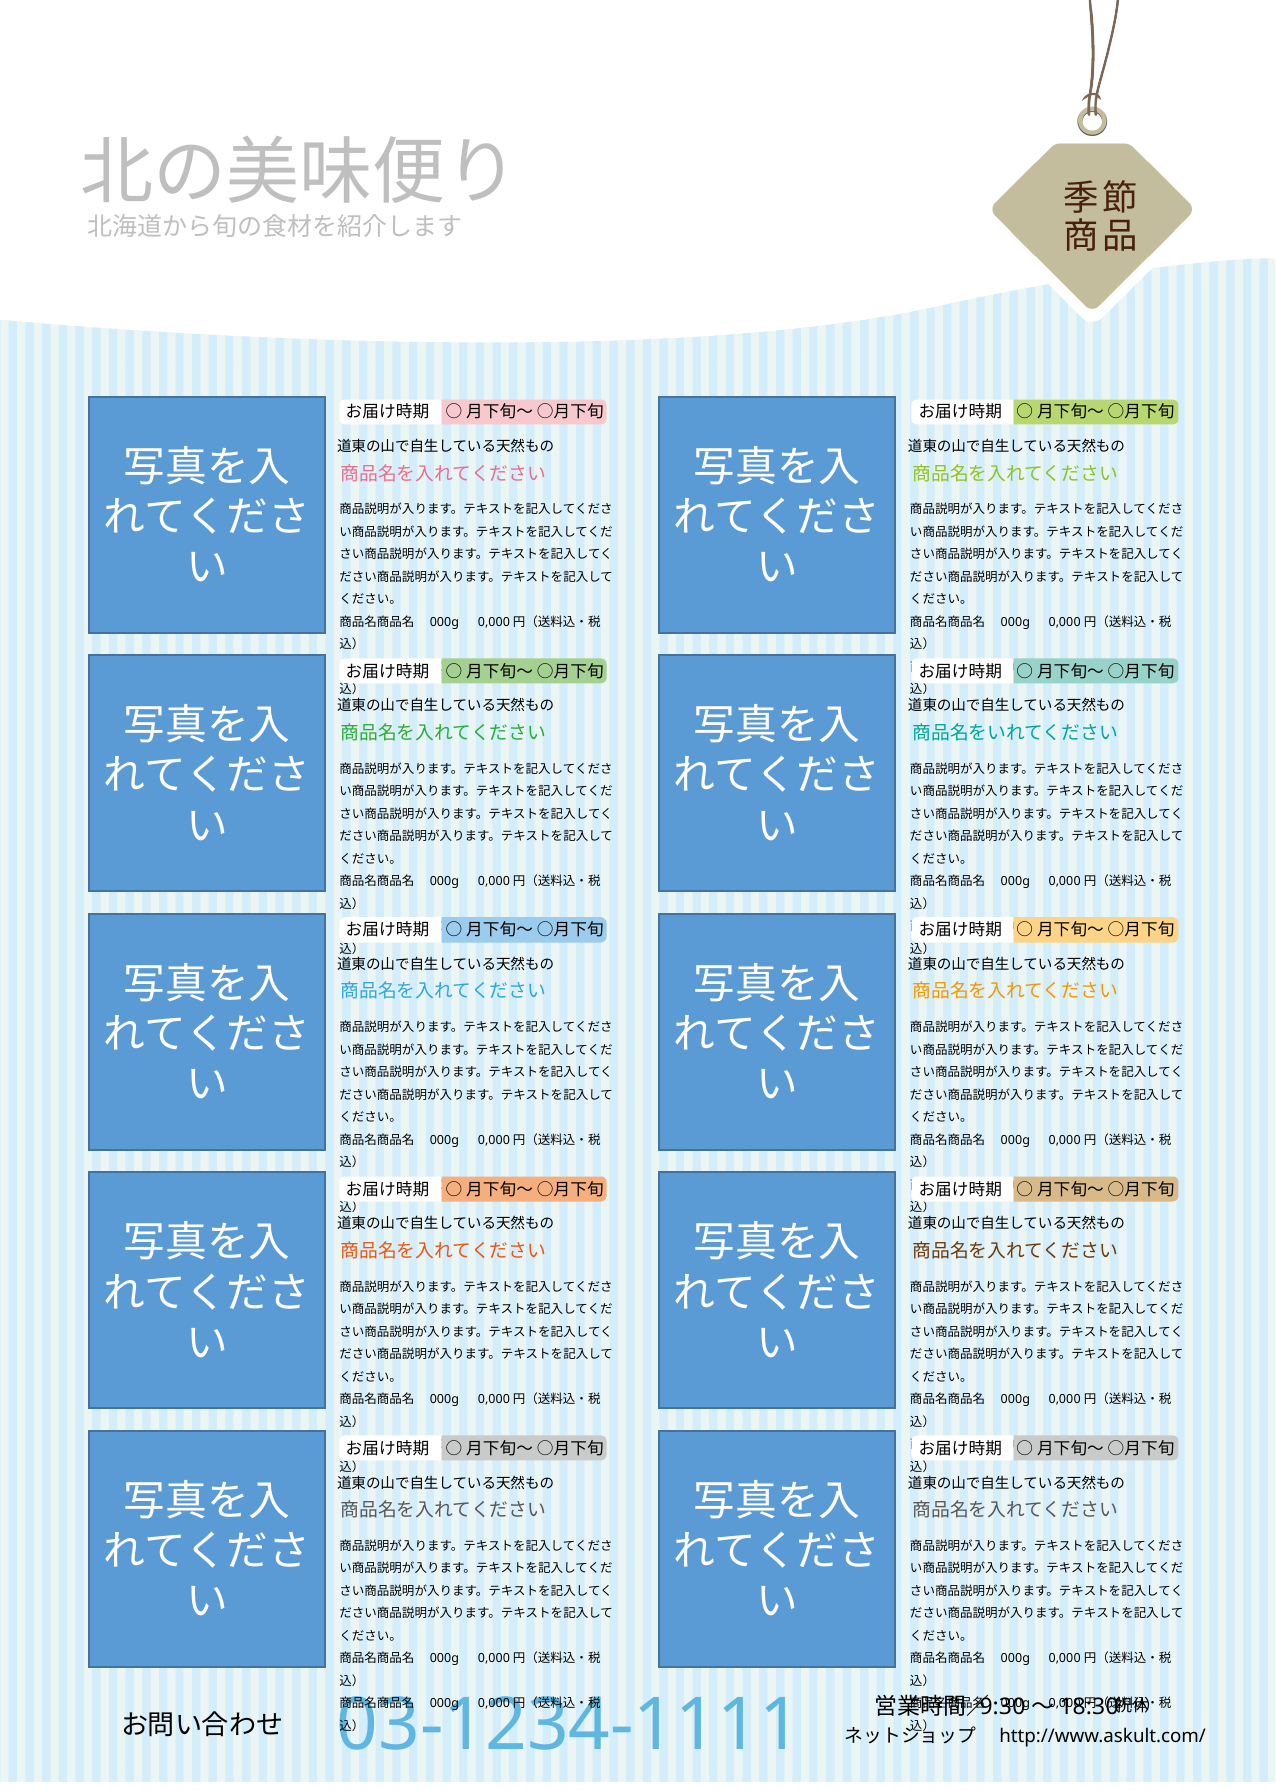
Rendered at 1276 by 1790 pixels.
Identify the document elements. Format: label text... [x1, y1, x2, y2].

text_box 写真を入れてください [88, 654, 326, 892]
text_box 写真を入れてください [88, 1430, 326, 1668]
text_box 商品名を入れてください [912, 461, 1119, 485]
text_box お届け時期 [345, 660, 436, 696]
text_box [339, 1435, 607, 1461]
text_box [911, 1176, 1179, 1202]
text_box 道東の山で自生している天然もの [337, 696, 555, 714]
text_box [911, 1435, 1179, 1461]
text_box 商品名を入れてください [340, 461, 547, 485]
text_box 北の美味便り [80, 124, 519, 213]
text_box 商品説明が入ります。テキストを記入してください商品説明が入ります。テキストを記入してください商品説明が入ります。テキストを記入してください商品説明が入ります。テキストを記入してください。 商品名商品名 000g 0,000円（送料込・税込） 商品名商品名 000g 0,000円（送料込・税込） [339, 1271, 619, 1474]
text_box 道東の山で自生している天然もの [907, 1214, 1125, 1232]
text_box 写真を入れてください [88, 396, 326, 634]
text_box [339, 1176, 607, 1202]
text_box 商品説明が入ります。テキストを記入してください商品説明が入ります。テキストを記入してください商品説明が入ります。テキストを記入してください商品説明が入ります。テキストを記入してください。 商品名商品名 000g 0,000円（送料込・税込） 商品名商品名 000g 0,000円（送料込・税込） [910, 1011, 1190, 1215]
text_box 商品名を入れてください [340, 1497, 547, 1520]
text_box ネットショップ http://www.askult.com/ [844, 1723, 1206, 1746]
text_box 写真を入れてください [658, 396, 896, 634]
text_box 写真を入れてください [658, 1430, 896, 1668]
text_box 商品説明が入ります。テキストを記入してください商品説明が入ります。テキストを記入してください商品説明が入ります。テキストを記入してください商品説明が入ります。テキストを記入してください。 商品名商品名 000g 0,000円（送料込・税込） 商品名商品名 000g 0,000円（送料込・税込） [910, 1271, 1190, 1474]
text_box [442, 658, 607, 684]
text_box 03-1234-1111 [336, 1676, 802, 1765]
text_box お問い合わせ [121, 1707, 284, 1741]
text_box 商品名を入れてください [340, 979, 547, 1002]
text_box 商品名をいれてください [912, 720, 1119, 743]
text_box 写真を入れてください [658, 654, 896, 892]
text_box 道東の山で自生している天然もの [907, 696, 1125, 714]
text_box 北海道から旬の食材を紹介します [87, 210, 463, 241]
text_box [339, 658, 442, 684]
text_box 道東の山で自生している天然もの [907, 954, 1125, 973]
text_box 商品説明が入ります。テキストを記入してください商品説明が入ります。テキストを記入してください商品説明が入ります。テキストを記入してください商品説明が入ります。テキストを記入してください。 商品名商品名 000g 0,000円（送料込・税込） 商品名商品名 000g 0,000円（送料込・税込） [910, 1530, 1190, 1733]
text_box 写真を入れてください [658, 1171, 896, 1409]
text_box 道東の山で自生している天然もの [907, 436, 1125, 455]
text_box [339, 917, 607, 943]
picture [0, 0, 1276, 1782]
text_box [911, 658, 1179, 684]
text_box 商品名を入れてください [912, 979, 1119, 1002]
text_box 商品説明が入ります。テキストを記入してください商品説明が入ります。テキストを記入してください商品説明が入ります。テキストを記入してください商品説明が入ります。テキストを記入してください。 商品名商品名 000g 0,000円（送料込・税込） 商品名商品名 000g 0,000円（送料込・税込） [910, 753, 1190, 956]
text_box 商品説明が入ります。テキストを記入してください商品説明が入ります。テキストを記入してください商品説明が入ります。テキストを記入してください商品説明が入ります。テキストを記入してください。 商品名商品名 000g 0,000円（送料込・税込） 商品名商品名 000g 0,000円（送料込・税込） [339, 1530, 619, 1733]
text_box 商品説明が入ります。テキストを記入してください商品説明が入ります。テキストを記入してください商品説明が入ります。テキストを記入してください商品説明が入ります。テキストを記入してください。 商品名商品名 000g 0,000円（送料込・税込） 商品名商品名 000g 0,000円（送料込・税込） [339, 1011, 619, 1215]
text_box 商品名を入れてください [912, 1497, 1119, 1520]
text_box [911, 917, 1179, 943]
text_box ○月下旬～ ○月下旬 [445, 660, 605, 681]
text_box 商品説明が入ります。テキストを記入してください商品説明が入ります。テキストを記入してください商品説明が入ります。テキストを記入してください商品説明が入ります。テキストを記入してください。 商品名商品名 000g 0,000円（送料込・税込） 商品名商品名 000g 0,000円（送料込・税込） [910, 493, 1190, 697]
text_box 商品名を入れてください [340, 720, 547, 743]
text_box 商品説明が入ります。テキストを記入してください商品説明が入ります。テキストを記入してください商品説明が入ります。テキストを記入してください商品説明が入ります。テキストを記入してください。 商品名商品名 000g 0,000円（送料込・税込） 商品名商品名 000g 0,000円（送料込・税込） [339, 753, 619, 956]
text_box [911, 399, 1179, 425]
text_box 道東の山で自生している天然もの [337, 1214, 555, 1232]
text_box 写真を入れてください [658, 913, 896, 1151]
text_box 道東の山で自生している天然もの [337, 1473, 555, 1491]
text_box 写真を入れてください [88, 913, 326, 1151]
text_box 写真を入れてください [88, 1171, 326, 1409]
text_box 商品説明が入ります。テキストを記入してください商品説明が入ります。テキストを記入してください商品説明が入ります。テキストを記入してください商品説明が入ります。テキストを記入してください。 商品名商品名 000g 0,000円（送料込・税込） 商品名商品名 000g 0,000円（送料込・税込） [339, 493, 619, 697]
text_box 商品名を入れてください [912, 1238, 1119, 1262]
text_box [339, 399, 607, 425]
text_box 営業時間／ [874, 1691, 910, 1719]
text_box 道東の山で自生している天然もの [907, 1473, 1125, 1491]
text_box 道東の山で自生している天然もの [337, 436, 555, 455]
text_box 道東の山で自生している天然もの [337, 954, 555, 973]
text_box 商品名を入れてください [340, 1238, 547, 1262]
